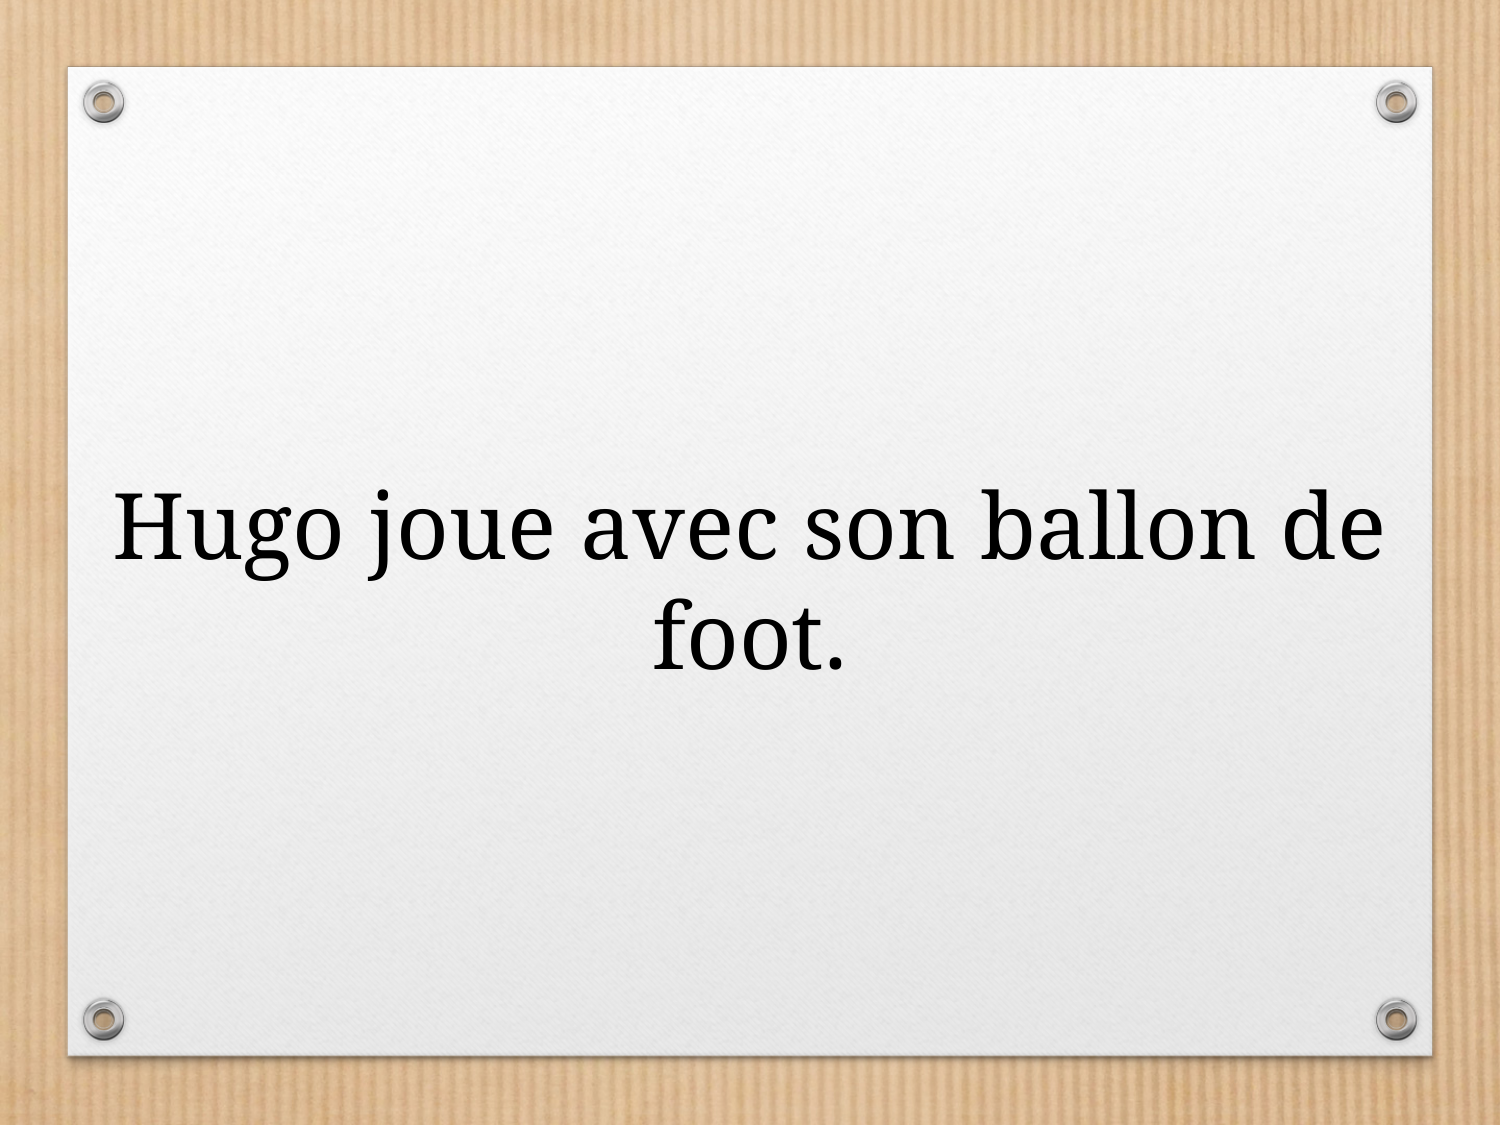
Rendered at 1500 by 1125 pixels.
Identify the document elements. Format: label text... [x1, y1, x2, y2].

text_box Hugo joue avec son ballon de foot. [64, 460, 1436, 696]
picture [0, 0, 1500, 1125]
